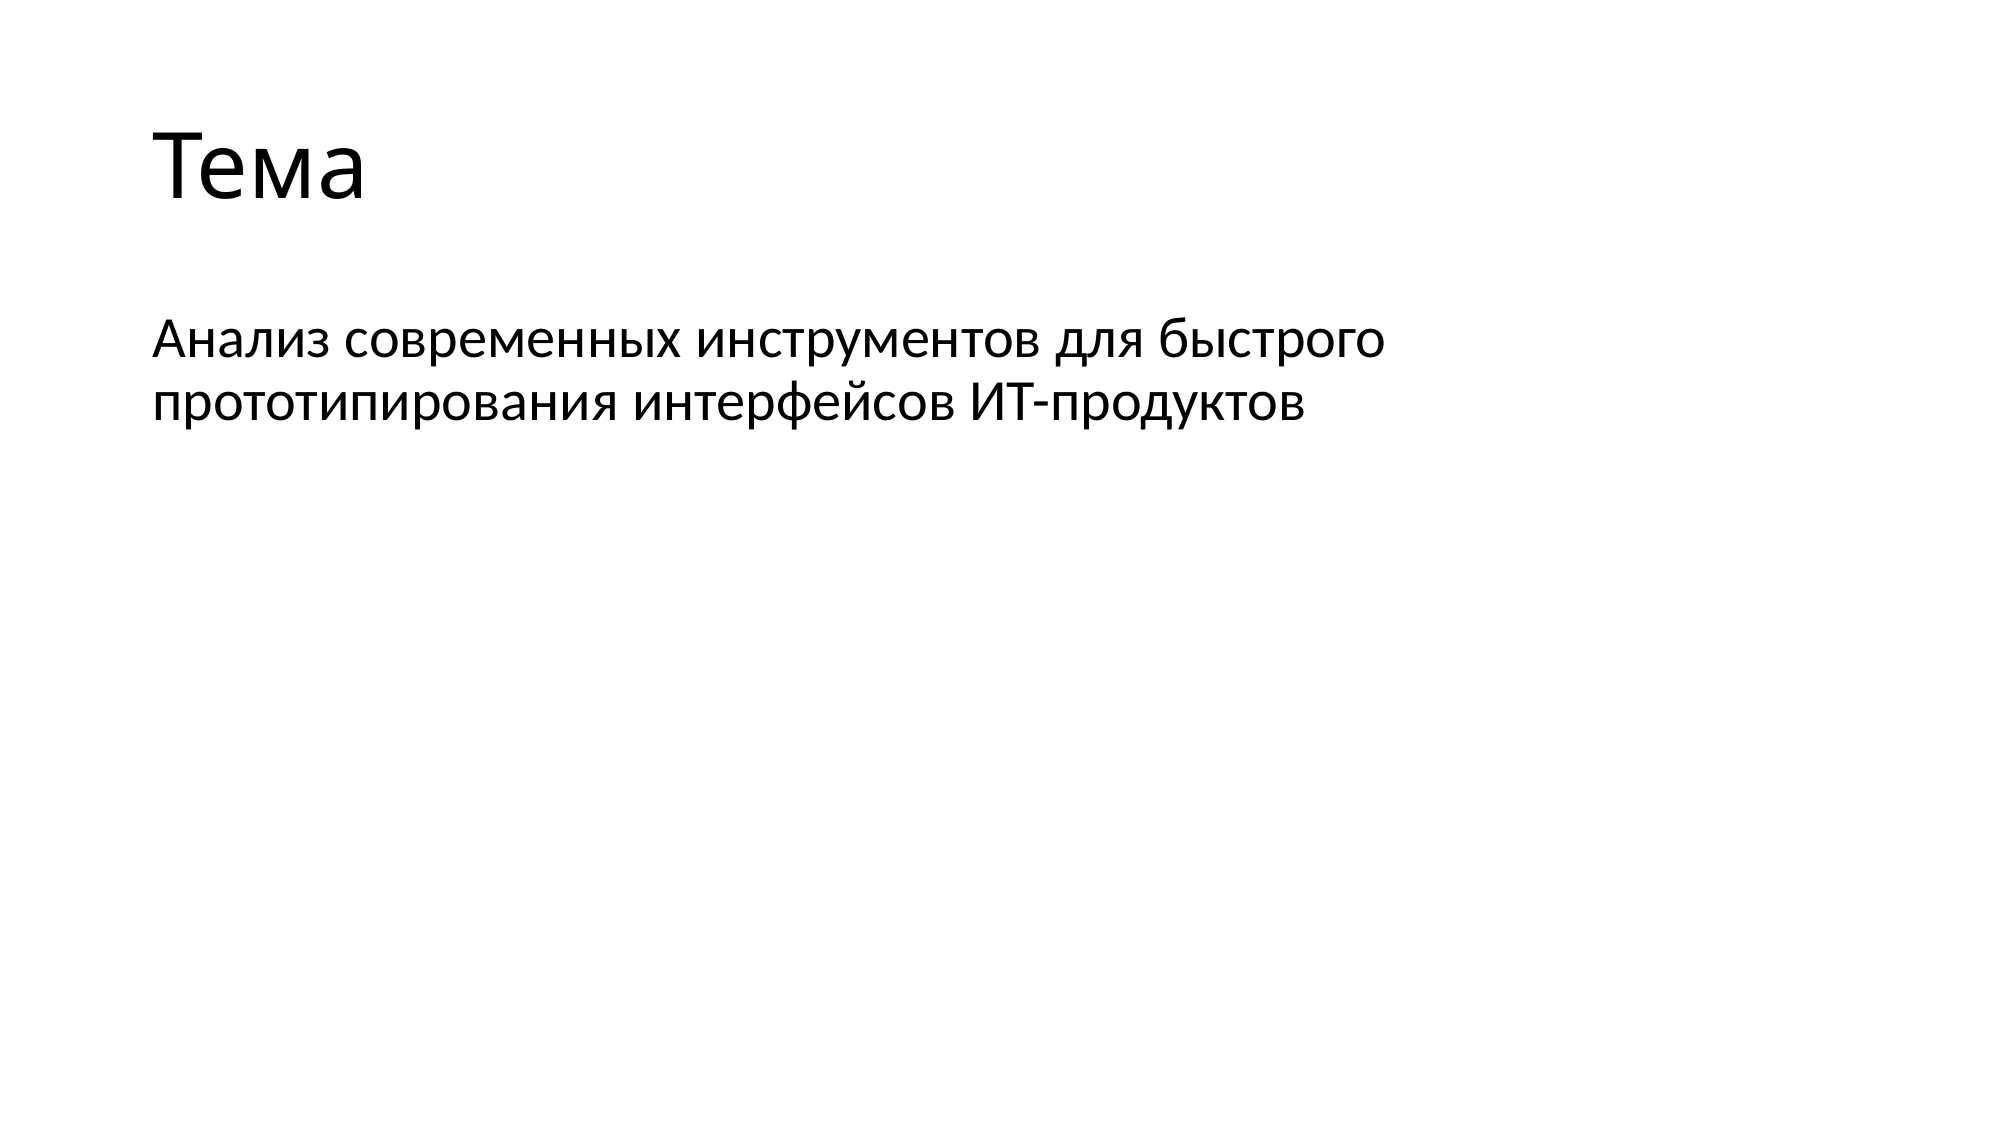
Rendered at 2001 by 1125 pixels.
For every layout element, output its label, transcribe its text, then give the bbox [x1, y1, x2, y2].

list Анализ современных инструментов для быстрого прототипирования интерфейсов ИТ-продуктов [137, 299, 1863, 1014]
title Тема [137, 59, 1863, 278]
